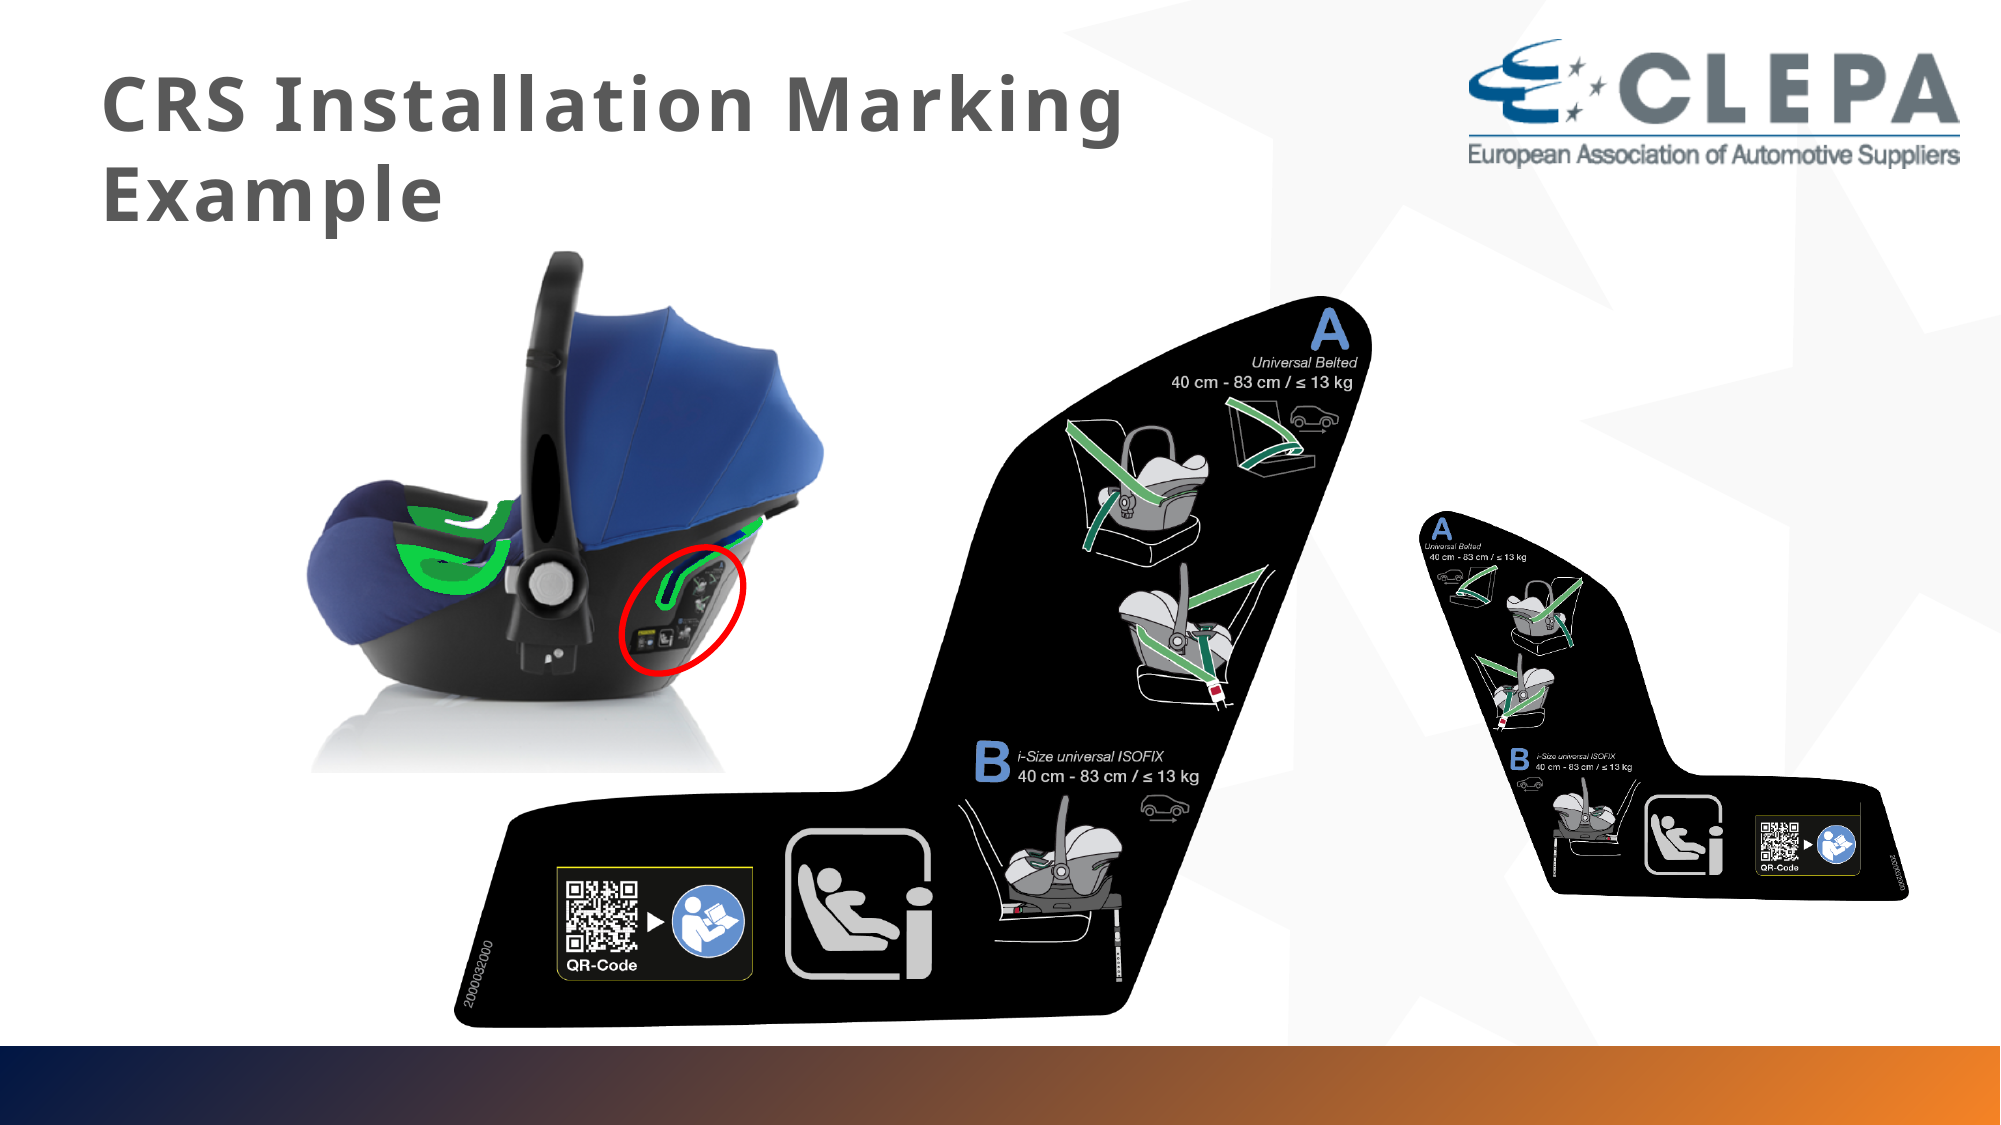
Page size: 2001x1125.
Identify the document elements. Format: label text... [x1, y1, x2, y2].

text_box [1419, 511, 1909, 902]
picture [251, 236, 877, 788]
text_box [453, 296, 1372, 1028]
picture [1469, 39, 1960, 169]
title CRS Installation Marking Example [85, 58, 1277, 244]
